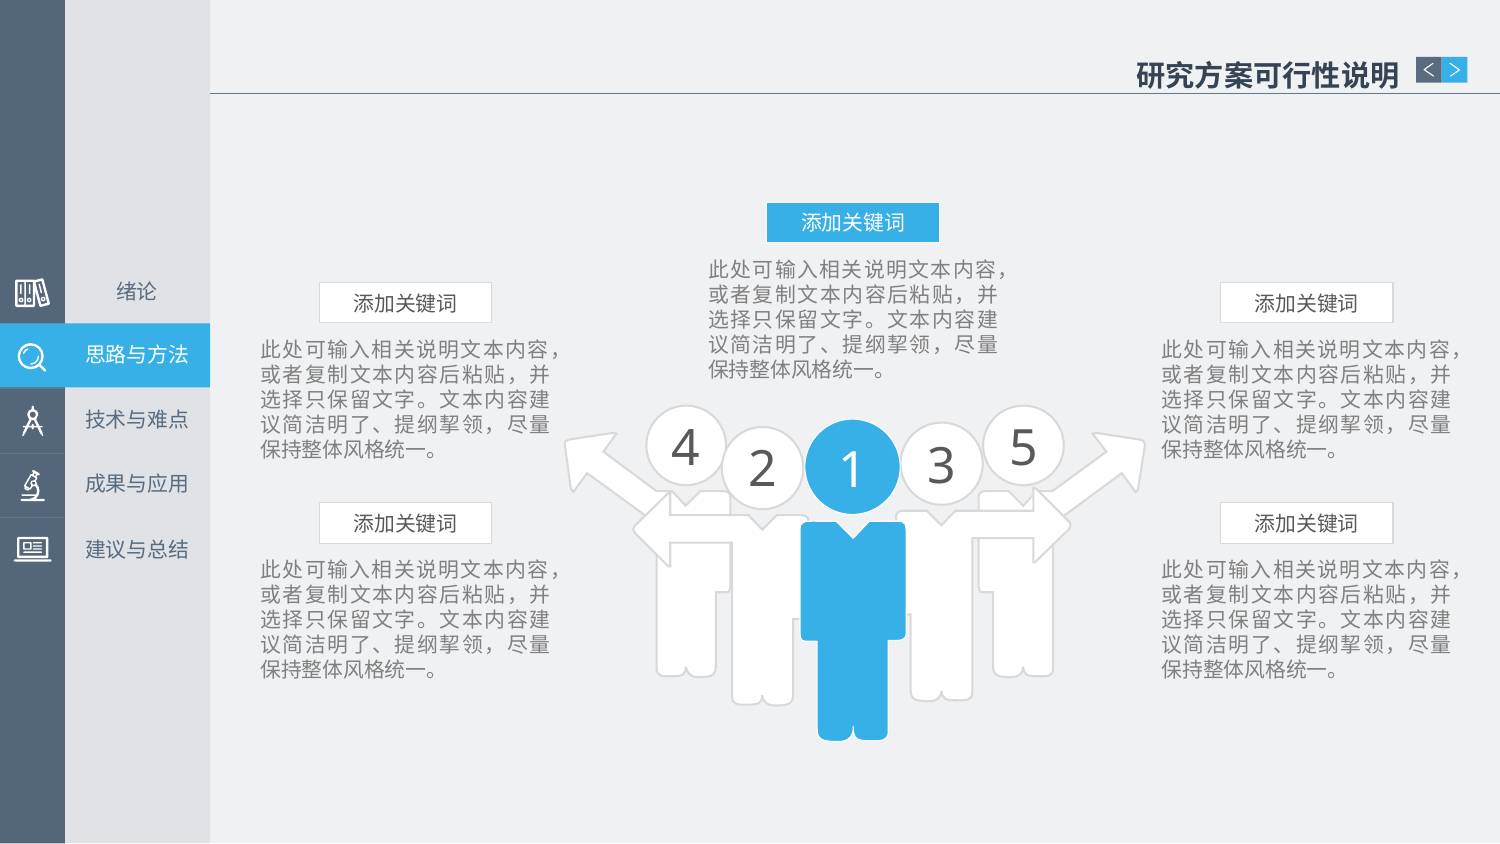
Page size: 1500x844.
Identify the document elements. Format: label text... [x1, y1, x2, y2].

text_box [22, 405, 44, 437]
text_box 思路与方法 [70, 334, 204, 374]
text_box [20, 470, 46, 502]
text_box 此处可输入相关说明文本内容，或者复制文本内容后粘贴，并选择只保留文字。文本内容建议简洁明了、提纲挈领，尽量保持整体风格统一。 [1161, 557, 1452, 683]
text_box 此处可输入相关说明文本内容，或者复制文本内容后粘贴，并选择只保留文字。文本内容建议简洁明了、提纲挈领，尽量保持整体风格统一。 [260, 336, 551, 462]
text_box 此处可输入相关说明文本内容，或者复制文本内容后粘贴，并选择只保留文字。文本内容建议简洁明了、提纲挈领，尽量保持整体风格统一。 [260, 557, 551, 683]
text_box 建议与总结 [70, 529, 204, 569]
text_box 添加关键词 [1218, 501, 1395, 545]
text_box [799, 418, 907, 742]
text_box 添加关键词 [1218, 280, 1395, 325]
text_box 绪论 [101, 271, 173, 311]
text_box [1441, 56, 1468, 83]
text_box 添加关键词 [765, 200, 942, 245]
text_box 添加关键词 [317, 280, 494, 325]
text_box 技术与难点 [70, 399, 204, 439]
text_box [563, 405, 731, 678]
text_box 此处可输入相关说明文本内容，或者复制文本内容后粘贴，并选择只保留文字。文本内容建议简洁明了、提纲挈领，尽量保持整体风格统一。 [1161, 336, 1452, 462]
text_box 成果与应用 [70, 463, 204, 503]
text_box 添加关键词 [317, 501, 494, 545]
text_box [1415, 56, 1440, 83]
text_box [17, 343, 47, 372]
text_box 此处可输入相关说明文本内容，或者复制文本内容后粘贴，并选择只保留文字。文本内容建议简洁明了、提纲挈领，尽量保持整体风格统一。 [708, 256, 998, 382]
text_box [13, 536, 52, 562]
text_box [978, 405, 1146, 678]
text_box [909, 422, 1072, 702]
text_box 研究方案可行性说明 [962, 40, 1400, 93]
text_box [15, 278, 50, 308]
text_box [632, 426, 794, 706]
text_box [0, 321, 212, 390]
